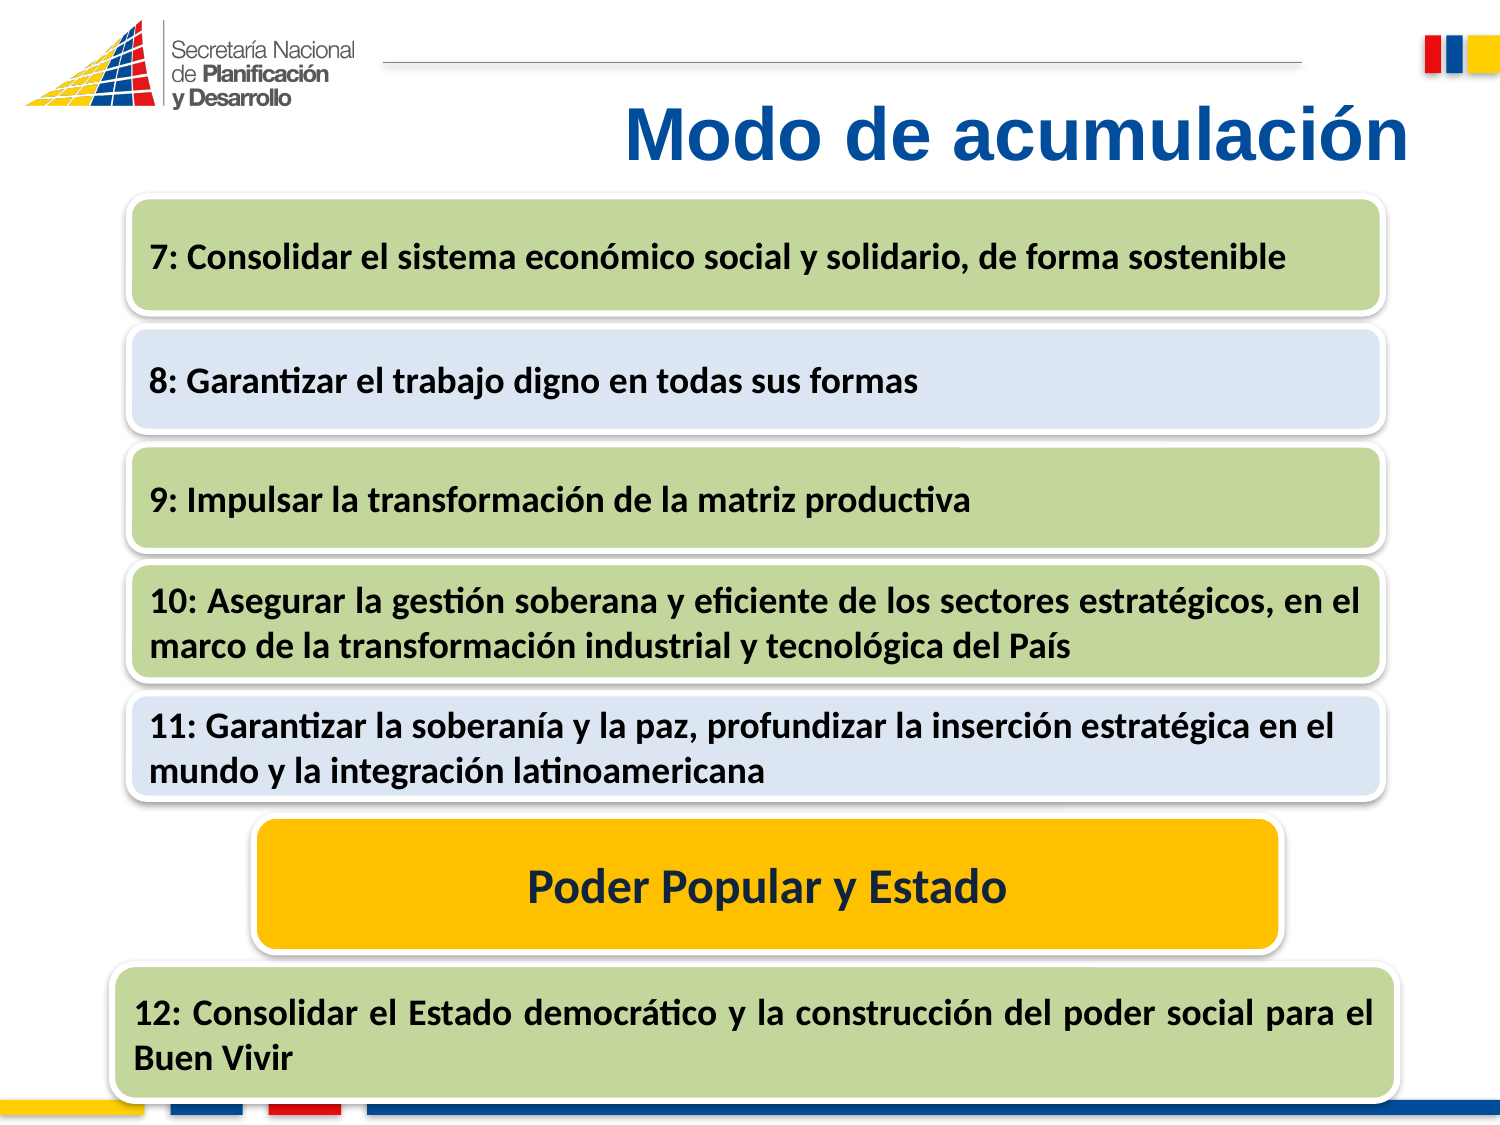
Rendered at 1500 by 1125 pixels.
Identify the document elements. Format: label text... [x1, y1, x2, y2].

text_box 8: Garantizar el trabajo digno en todas sus formas [125, 323, 1386, 435]
text_box 7: Consolidar el sistema económico social y solidario, de forma sostenible [125, 193, 1386, 317]
text_box 10: Asegurar la gestión soberana y eficiente de los sectores estratégicos, en el marco de la transformación industrial y tecnológica del País [125, 558, 1386, 684]
text_box 12: Consolidar el Estado democrático y la construcción del poder social para el Buen Vivir [108, 960, 1401, 1104]
text_box Modo de acumulación [430, 34, 1447, 244]
text_box 11: Garantizar la soberanía y la paz, profundizar la inserción estratégica en el mundo y la integración latinoamericana [125, 689, 1386, 802]
picture [25, 20, 354, 110]
text_box 9: Impulsar la transformación de la matriz productiva [125, 441, 1386, 555]
text_box Poder Popular y Estado [250, 812, 1285, 956]
